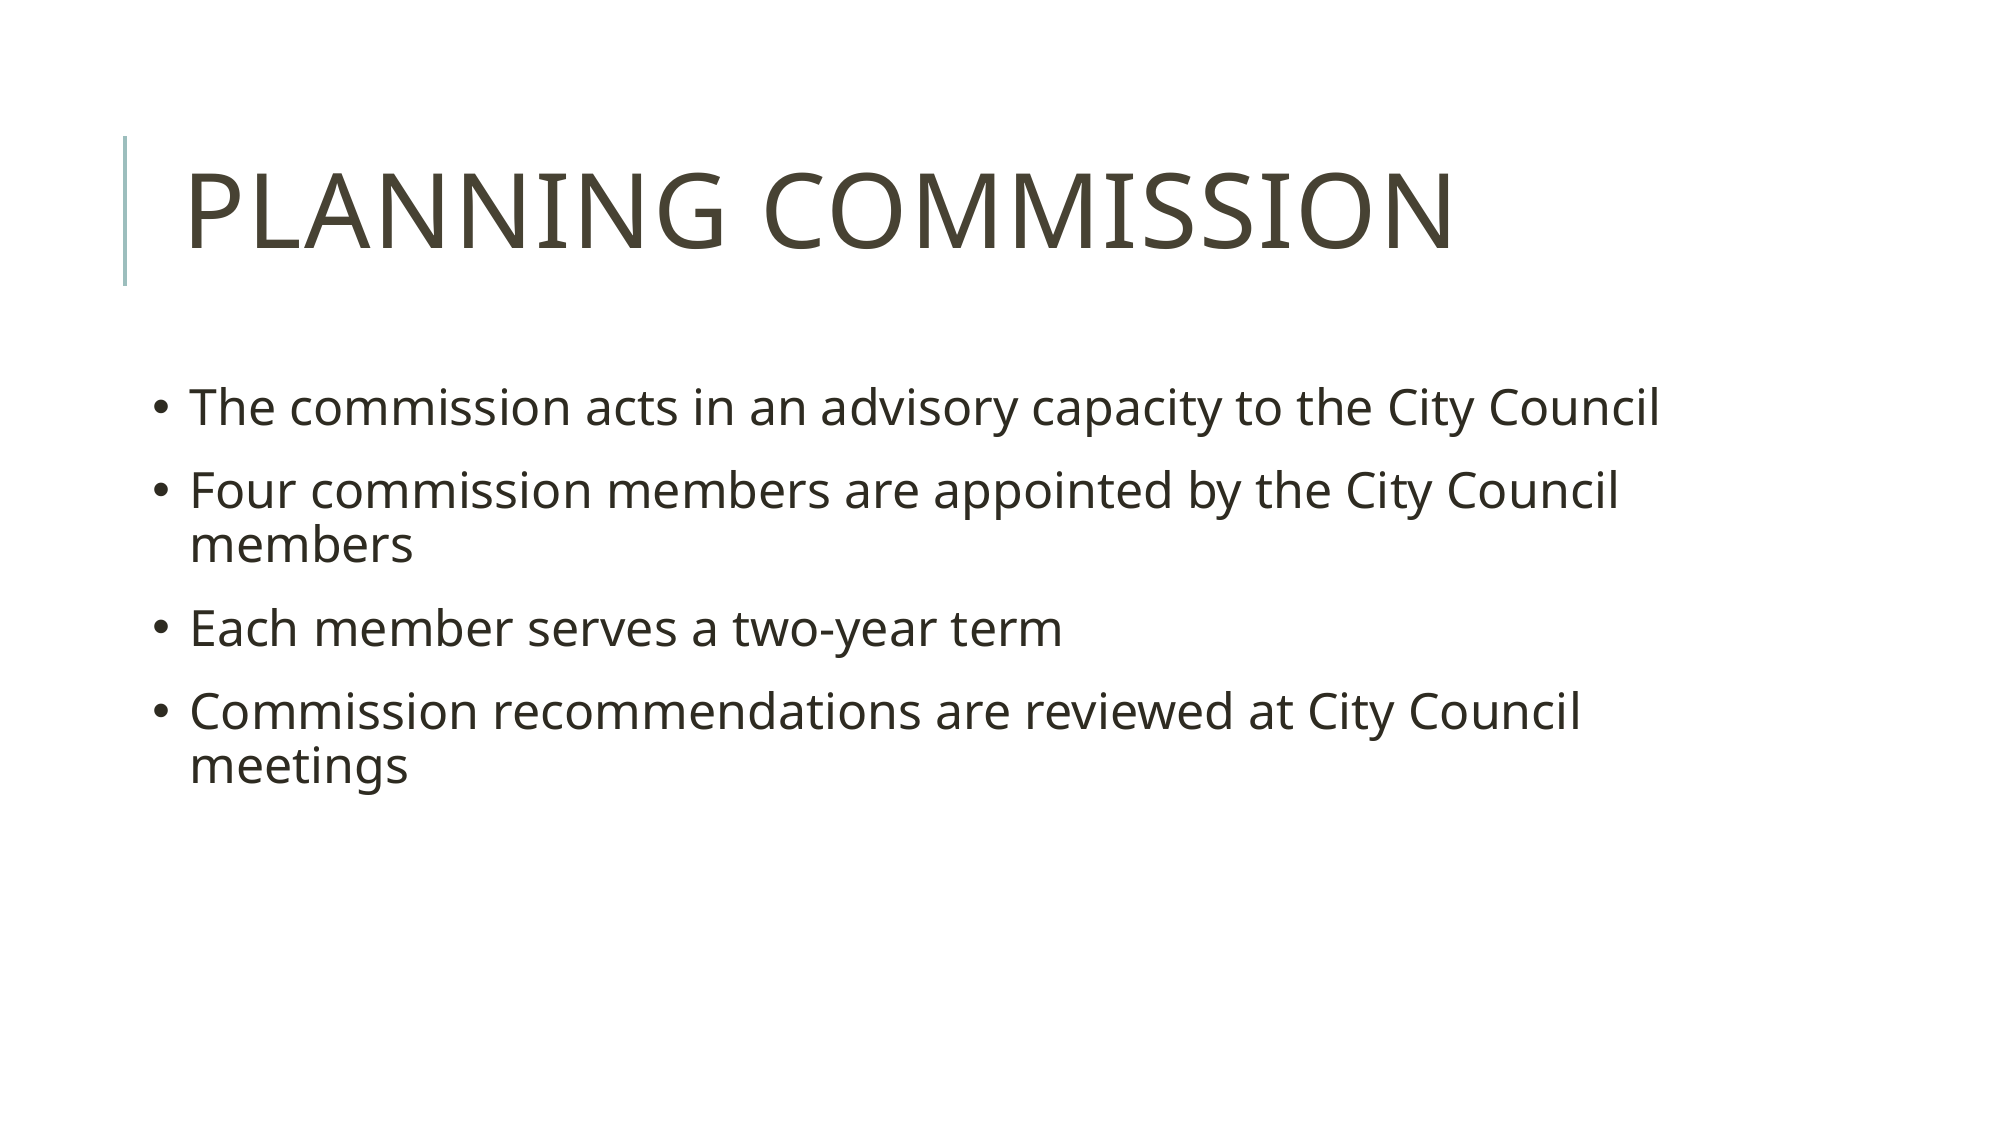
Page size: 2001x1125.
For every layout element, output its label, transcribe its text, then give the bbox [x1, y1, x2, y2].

title Planning Commission [168, 96, 1763, 342]
list The commission acts in an advisory capacity to the City Council Four commission members are appointed by the City Council members Each member serves a two-year term Commission recommendations are reviewed at City Council meetings [137, 375, 1763, 1035]
